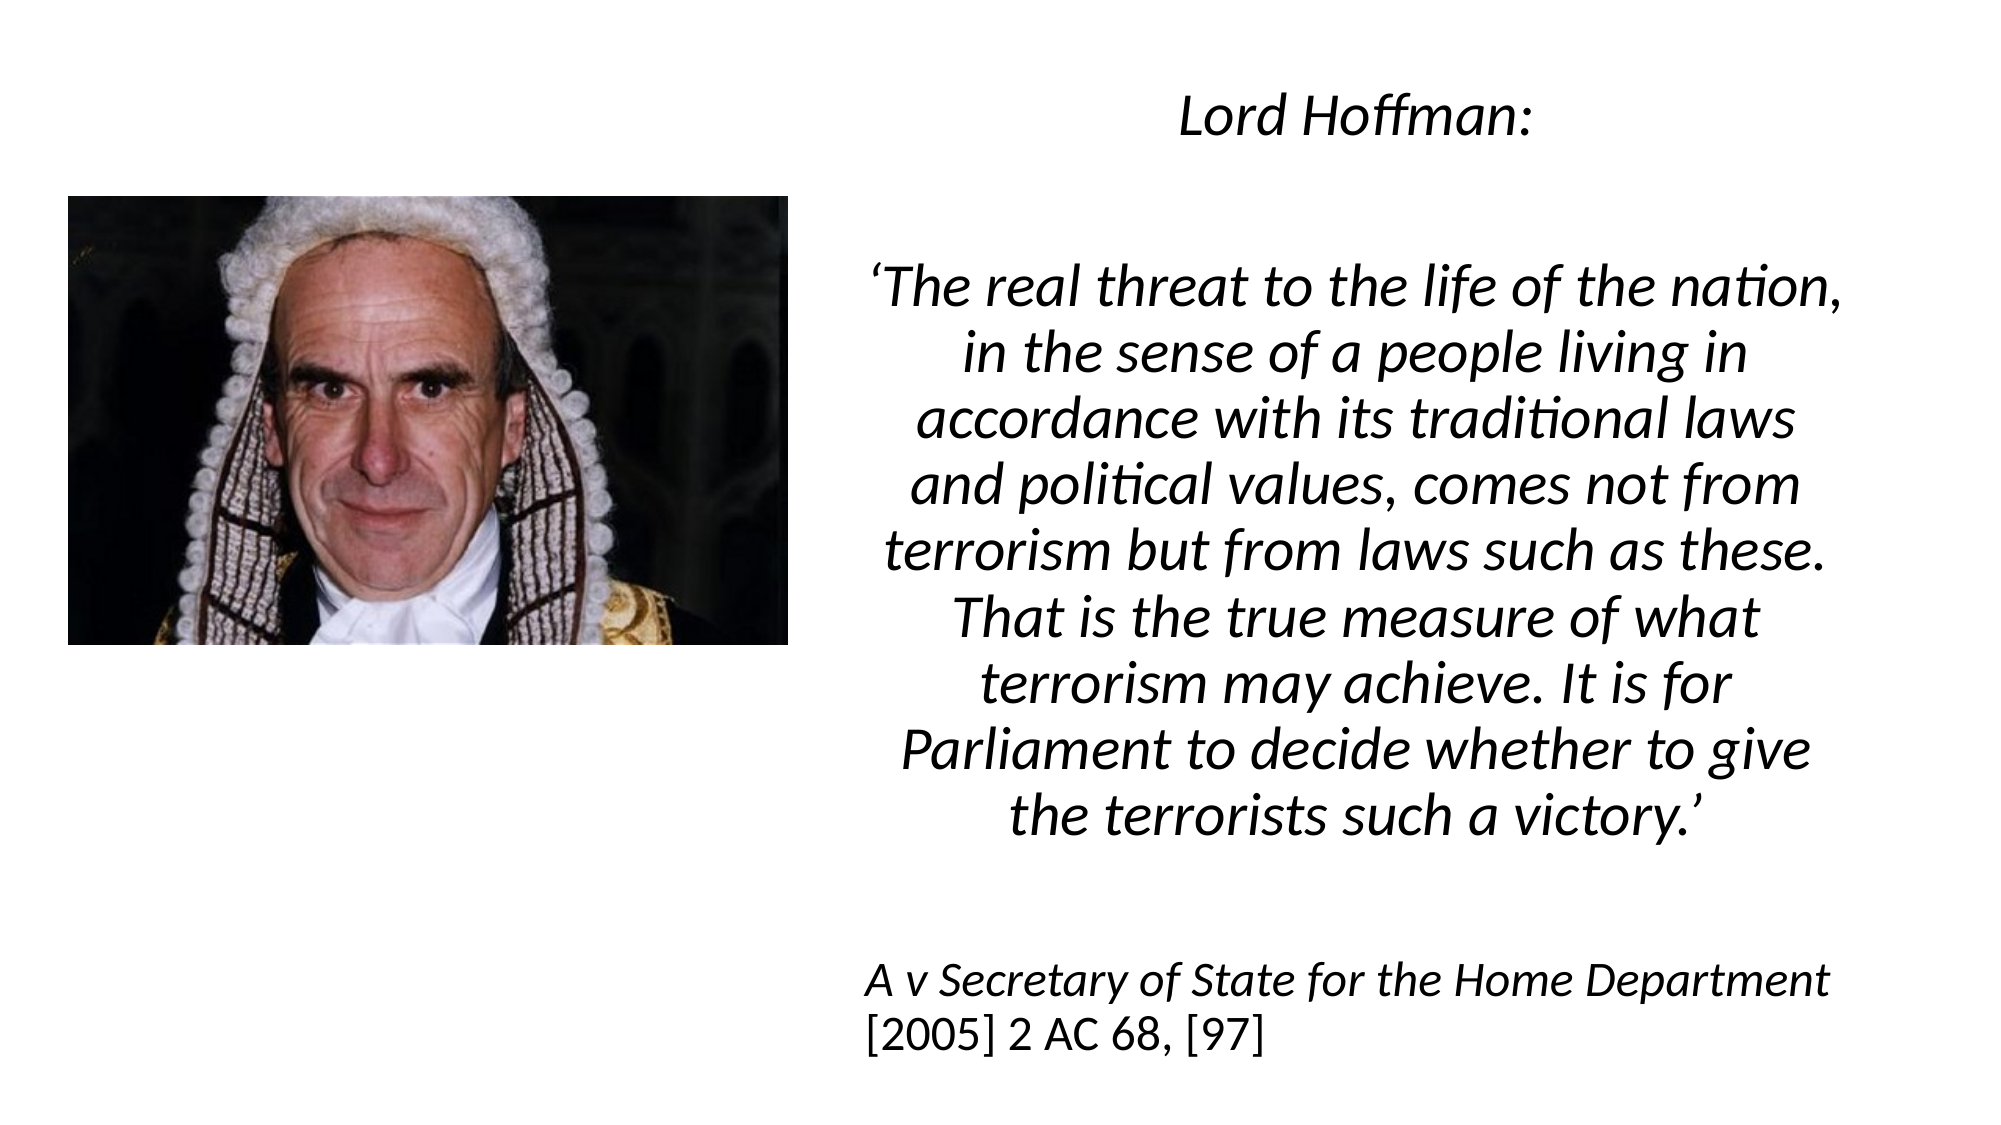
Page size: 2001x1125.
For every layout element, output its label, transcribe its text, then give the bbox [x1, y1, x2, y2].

list Lord Hoffman: ‘The real threat to the life of the nation, in the sense of a people living in accordance with its traditional laws and political values, comes not from terrorism but from laws such as these. That is the true measure of what terrorism may achieve. It is for Parliament to decide whether to give the terrorists such a victory.’ A v Secretary of State for the Home Department [2005] 2 AC 68, [97] [850, 75, 1863, 1073]
picture [68, 195, 788, 645]
